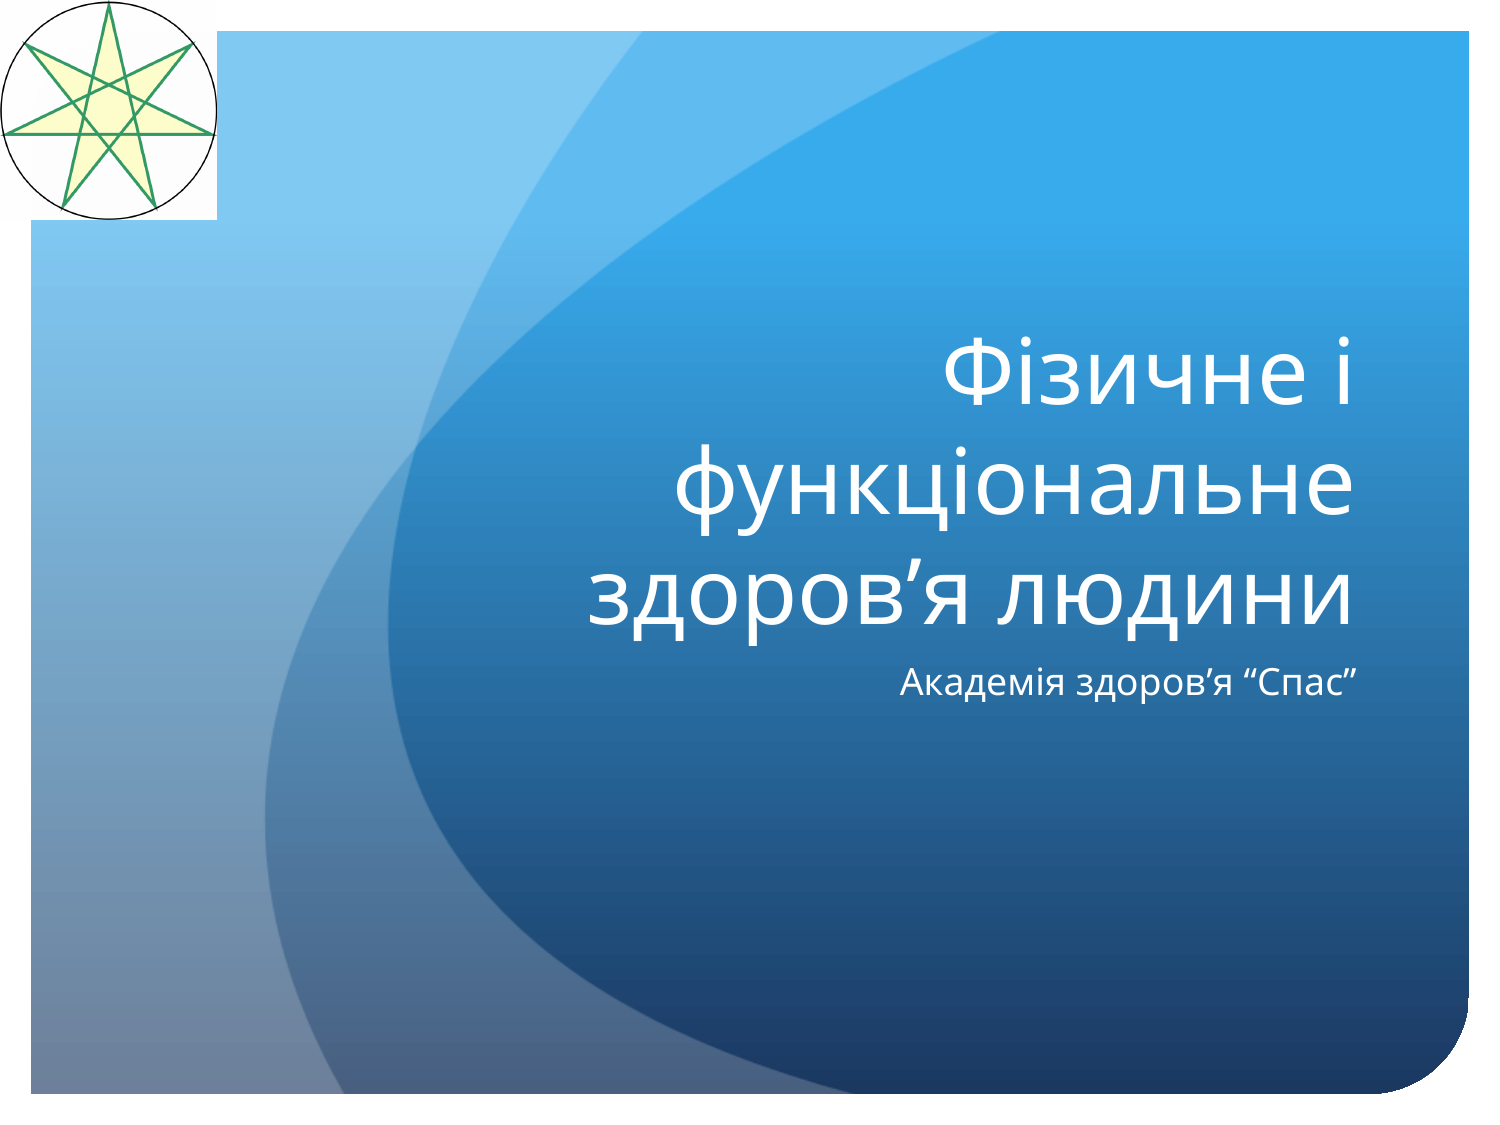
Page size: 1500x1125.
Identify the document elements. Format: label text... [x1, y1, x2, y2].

subtitle Академія здоров’я “Спас” [262, 650, 1372, 939]
picture [0, 0, 1474, 1095]
title Фізичне і функціональне здоров’я людини [262, 408, 1372, 650]
